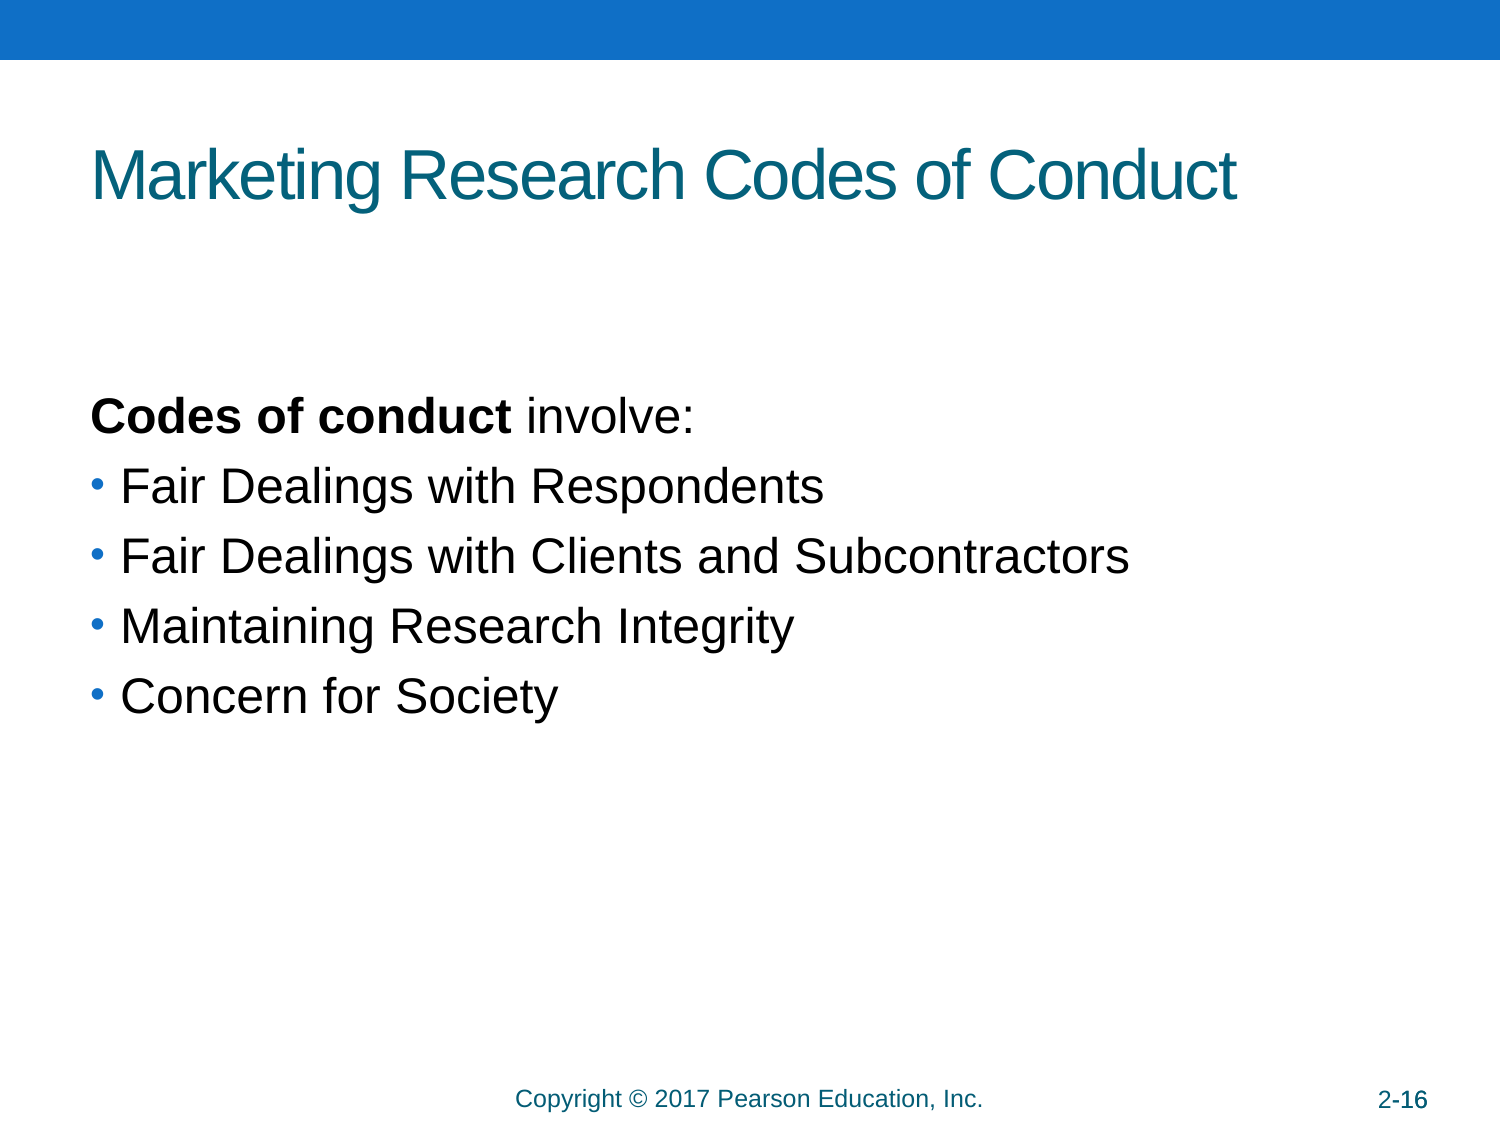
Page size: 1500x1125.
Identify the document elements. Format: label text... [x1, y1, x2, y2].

list Codes of conduct involve: Fair Dealings with Respondents Fair Dealings with Clients and Subcontractors Maintaining Research Integrity Concern for Society [75, 376, 1425, 1125]
title Marketing Research Codes of Conduct [75, 90, 1425, 253]
